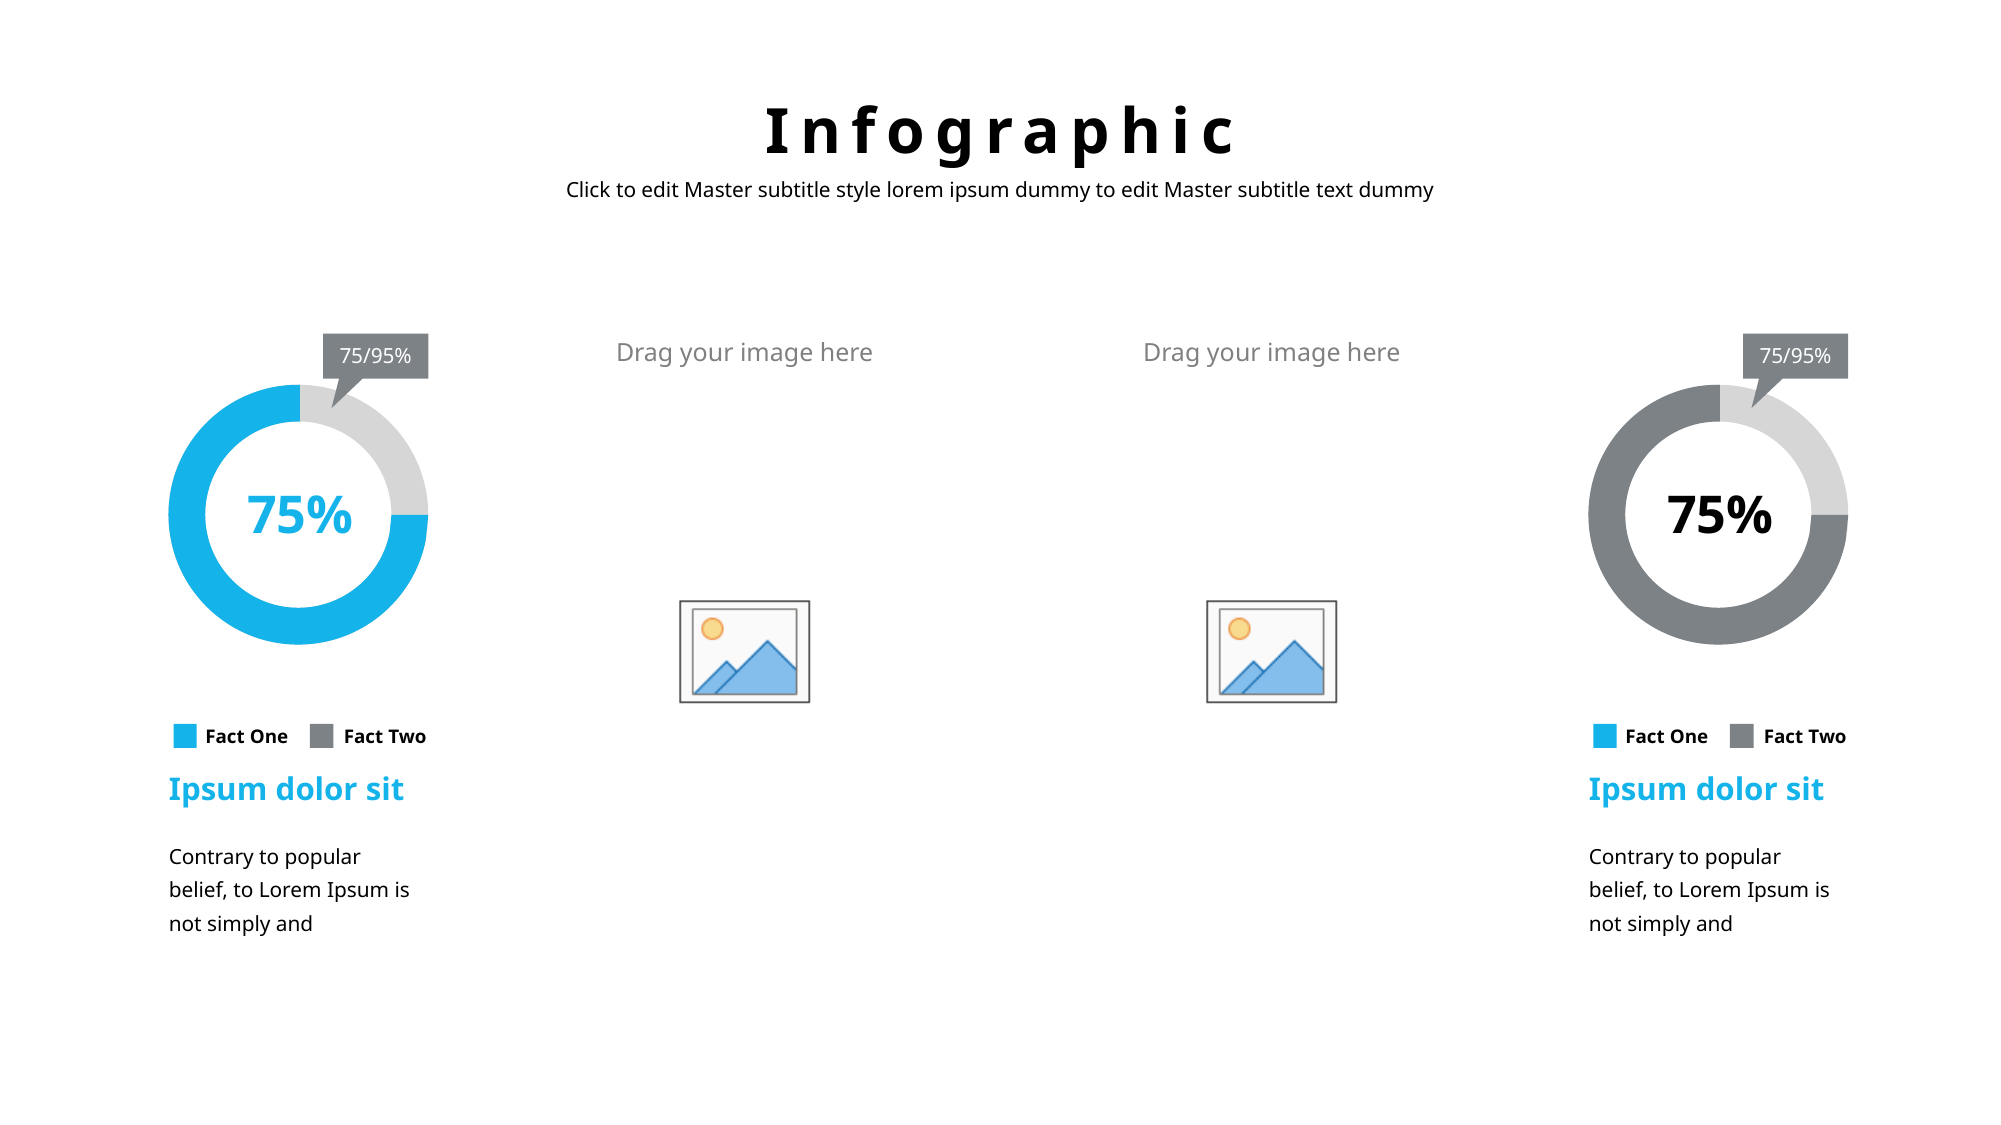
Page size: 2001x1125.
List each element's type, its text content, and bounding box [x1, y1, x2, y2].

title Infographic [137, 78, 1863, 179]
picture [520, 328, 970, 975]
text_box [1574, 333, 1863, 945]
subtitle Click to edit Master subtitle style lorem ipsum dummy to edit Master subtitle text dummy [137, 179, 1863, 204]
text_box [154, 333, 443, 945]
picture [1047, 328, 1497, 975]
